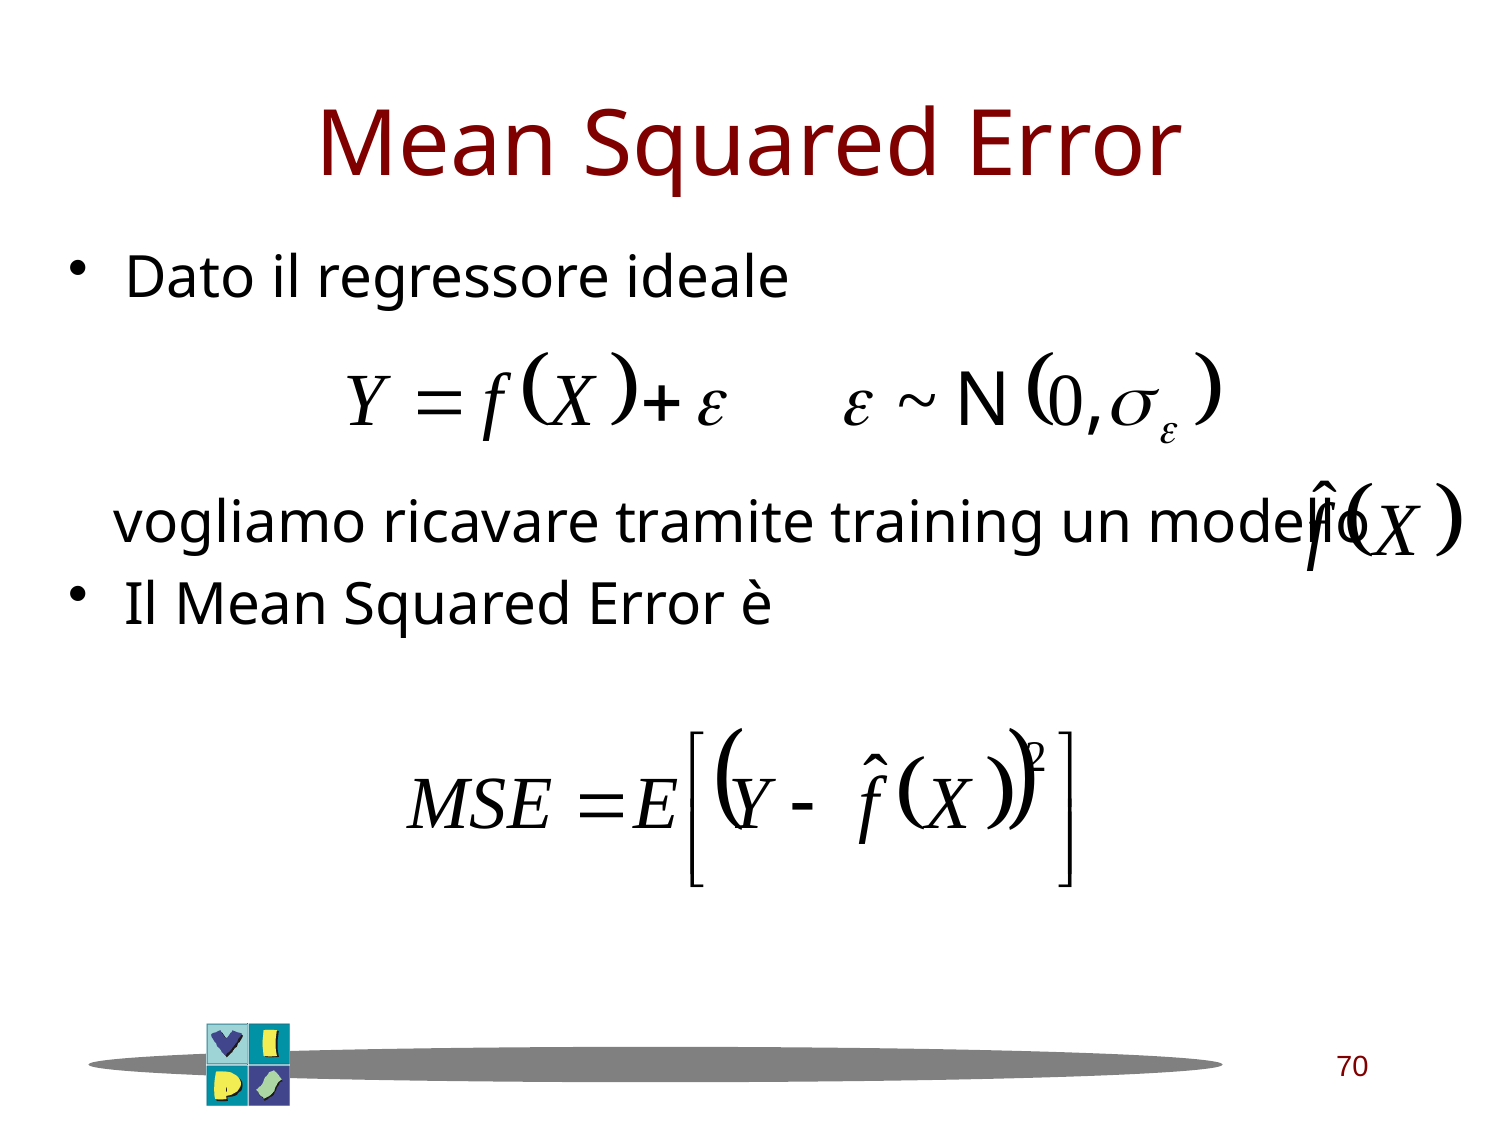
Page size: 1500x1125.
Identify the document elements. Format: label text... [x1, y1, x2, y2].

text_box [1281, 467, 1468, 588]
title Mean Squared Error [75, 45, 1425, 233]
slide_number 70 [1033, 1039, 1384, 1118]
list Dato il regressore ideale vogliamo ricavare tramite training un modello Il Mean Squared Error è [53, 231, 1424, 975]
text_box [336, 349, 1223, 463]
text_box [395, 715, 1102, 904]
picture [206, 1023, 290, 1106]
